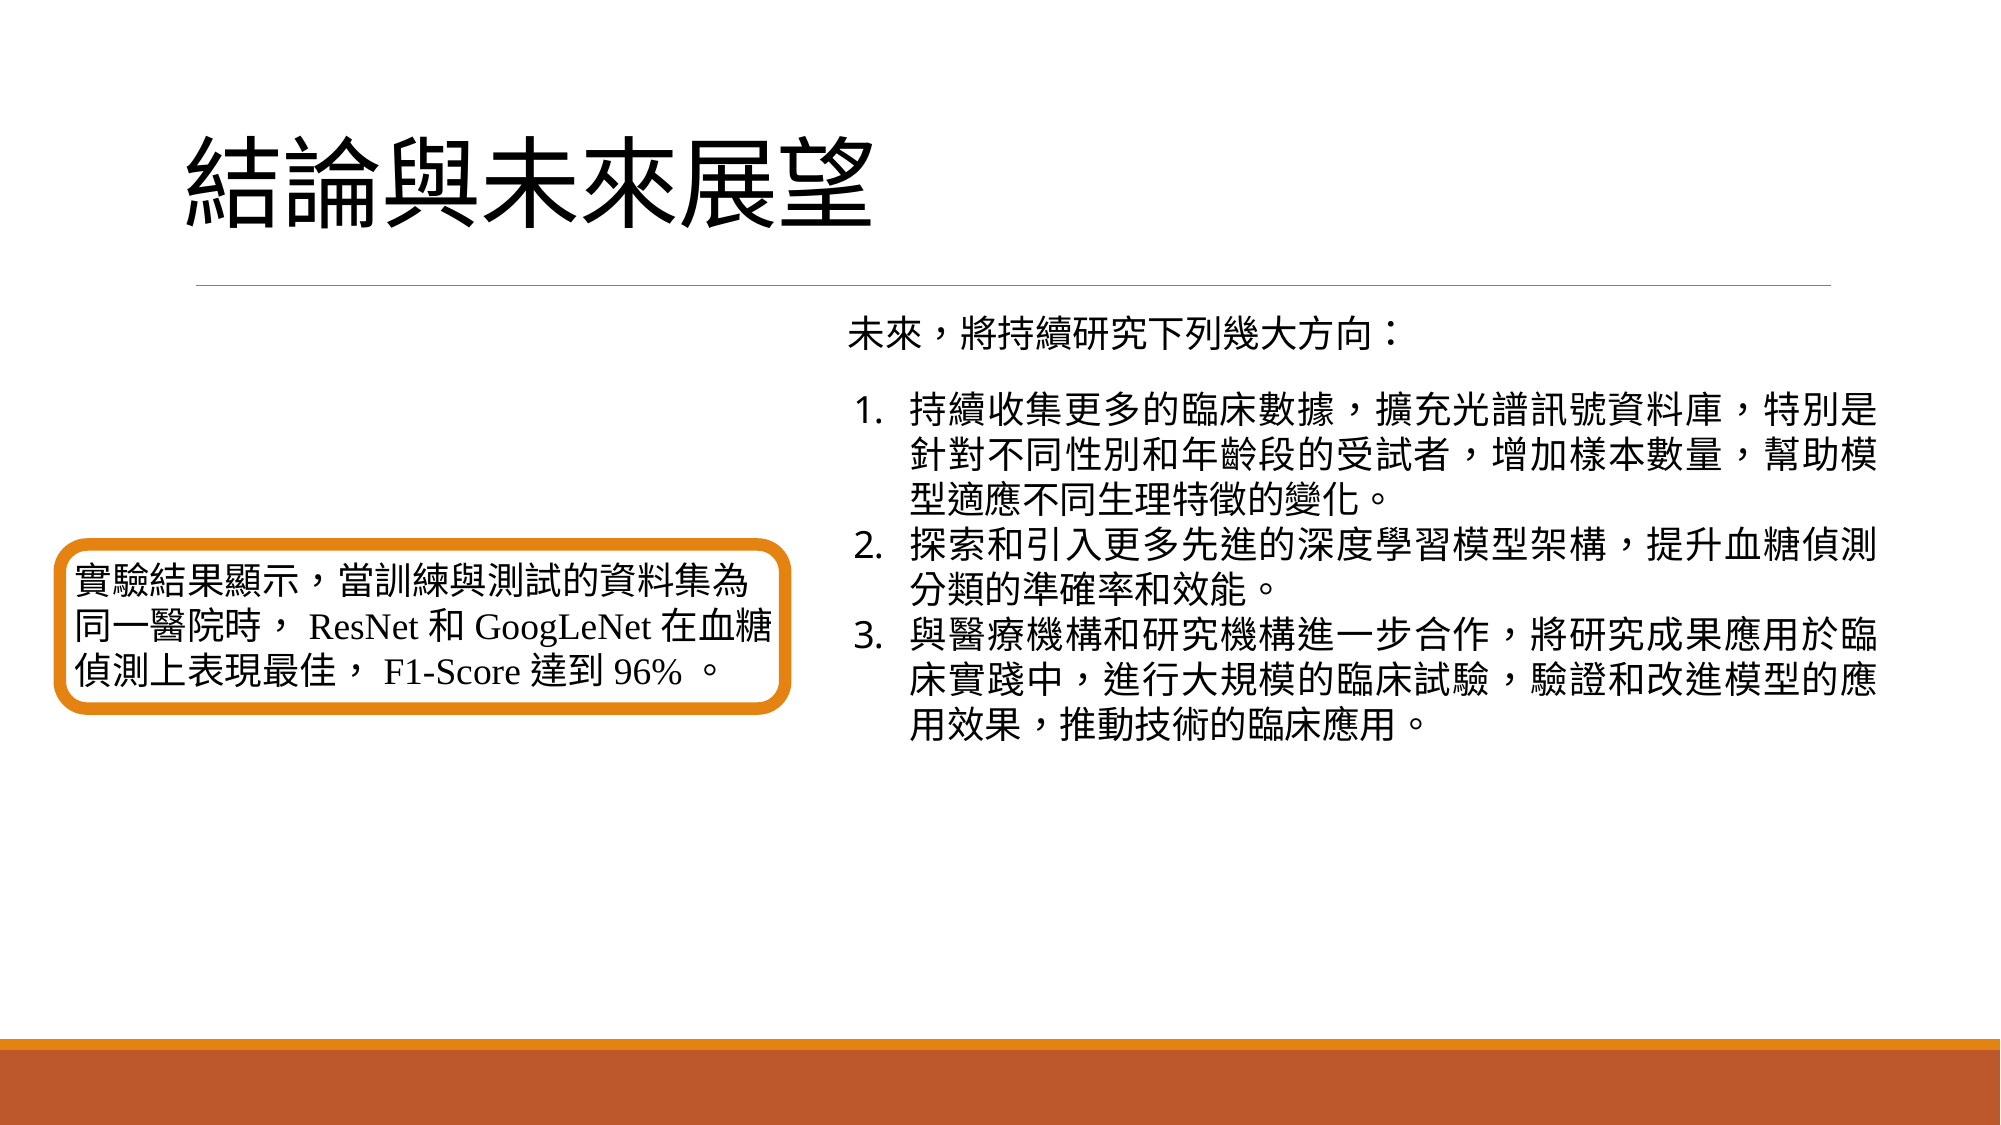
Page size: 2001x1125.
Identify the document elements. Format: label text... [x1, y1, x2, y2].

title 結論與未來展望 [168, 30, 1894, 249]
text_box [59, 543, 792, 710]
text_box 持續收集更多的臨床數據，擴充光譜訊號資料庫，特別是針對不同性別和年齡段的受試者，增加樣本數量，幫助模型適應不同生理特徵的變化。 探索和引入更多先進的深度學習模型架構，提升血糖偵測分類的準確率和效能。 與醫療機構和研究機構進一步合作，將研究成果應用於臨床實踐中，進行大規模的臨床試驗，驗證和改進模型的應用效果，推動技術的臨床應用。 [838, 333, 1894, 754]
text_box 未來，將持續研究下列幾大方向： [791, 303, 1812, 363]
